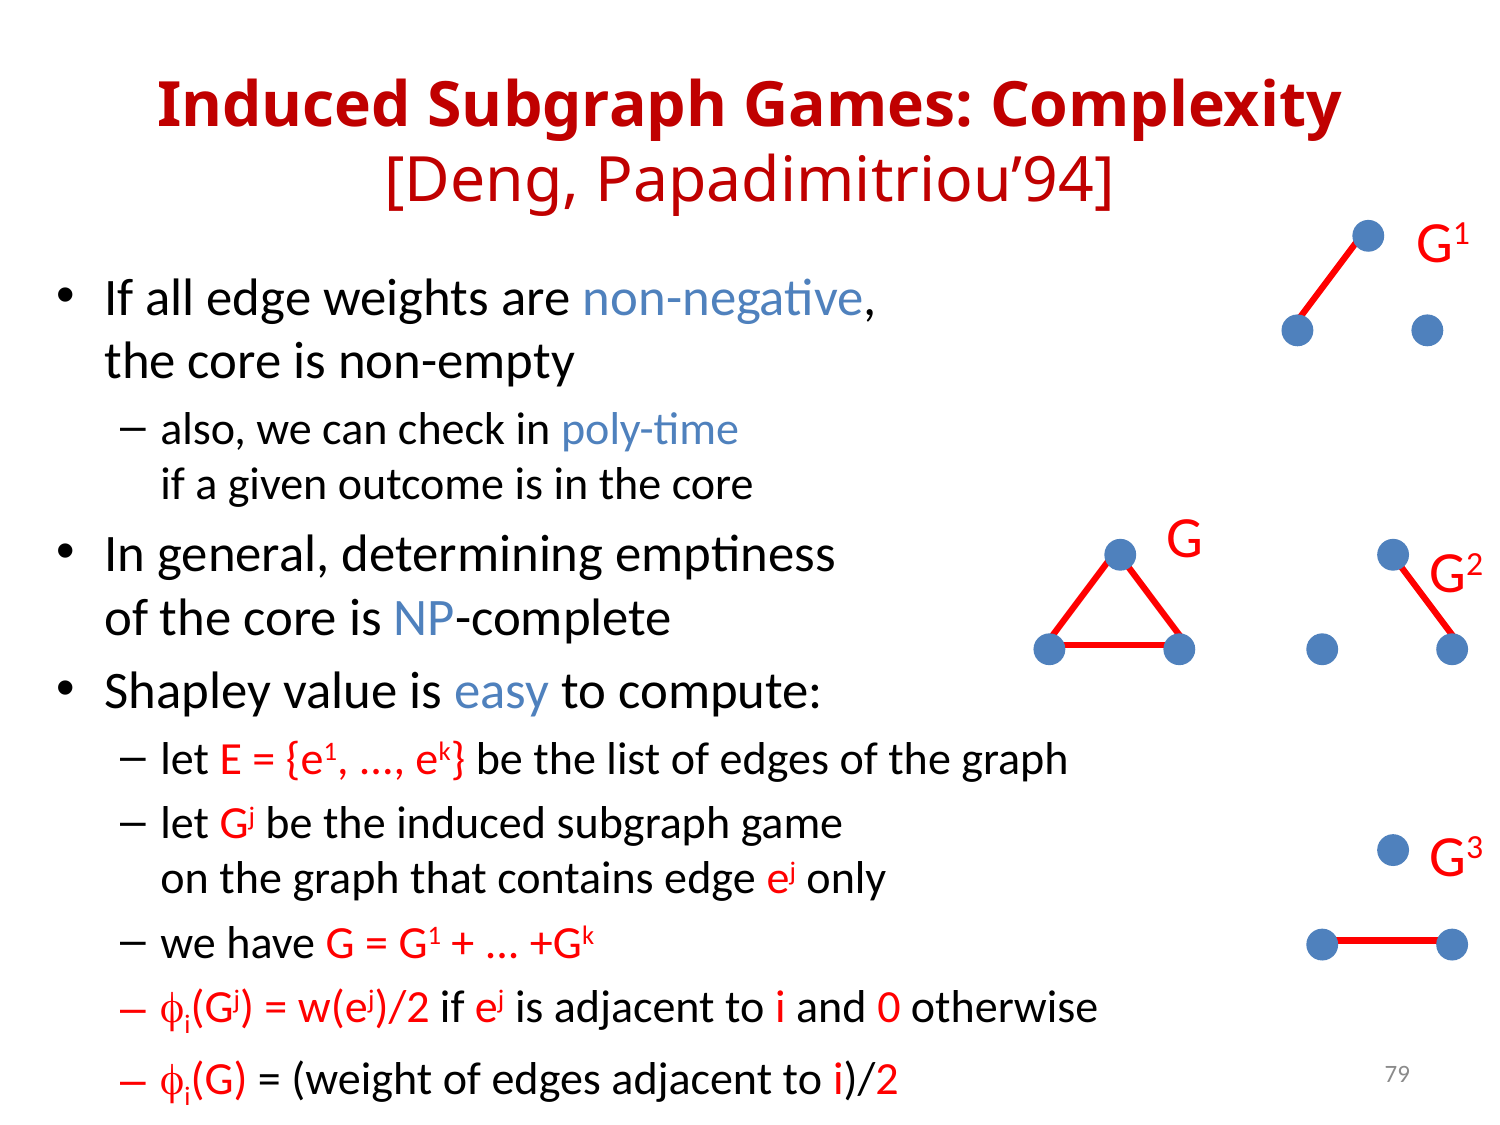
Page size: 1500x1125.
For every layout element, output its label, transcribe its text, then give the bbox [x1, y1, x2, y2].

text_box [1033, 491, 1220, 666]
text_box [1281, 195, 1488, 347]
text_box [1306, 810, 1500, 961]
title Induced Subgraph Games: Complexity [Deng, Papadimitriou’94] [75, 45, 1425, 233]
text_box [1306, 526, 1500, 666]
slide_number 79 [1074, 1042, 1425, 1103]
list If all edge weights are non-negative, the core is non-empty also, we can check in poly-time if a given outcome is in the core In general, determining emptiness of the core is NP-complete Shapley value is easy to compute: let E = {e1, ..., ek} be the list of edges of the graph let Gj be the induced subgraph game on the graph that contains edge ej only we have G = G1 + ... +Gk fi(Gj) = w(ej)/2 if ej is adjacent to i and 0 otherwise fi(G) = (weight of edges adjacent to i)/2 [41, 255, 1392, 1125]
